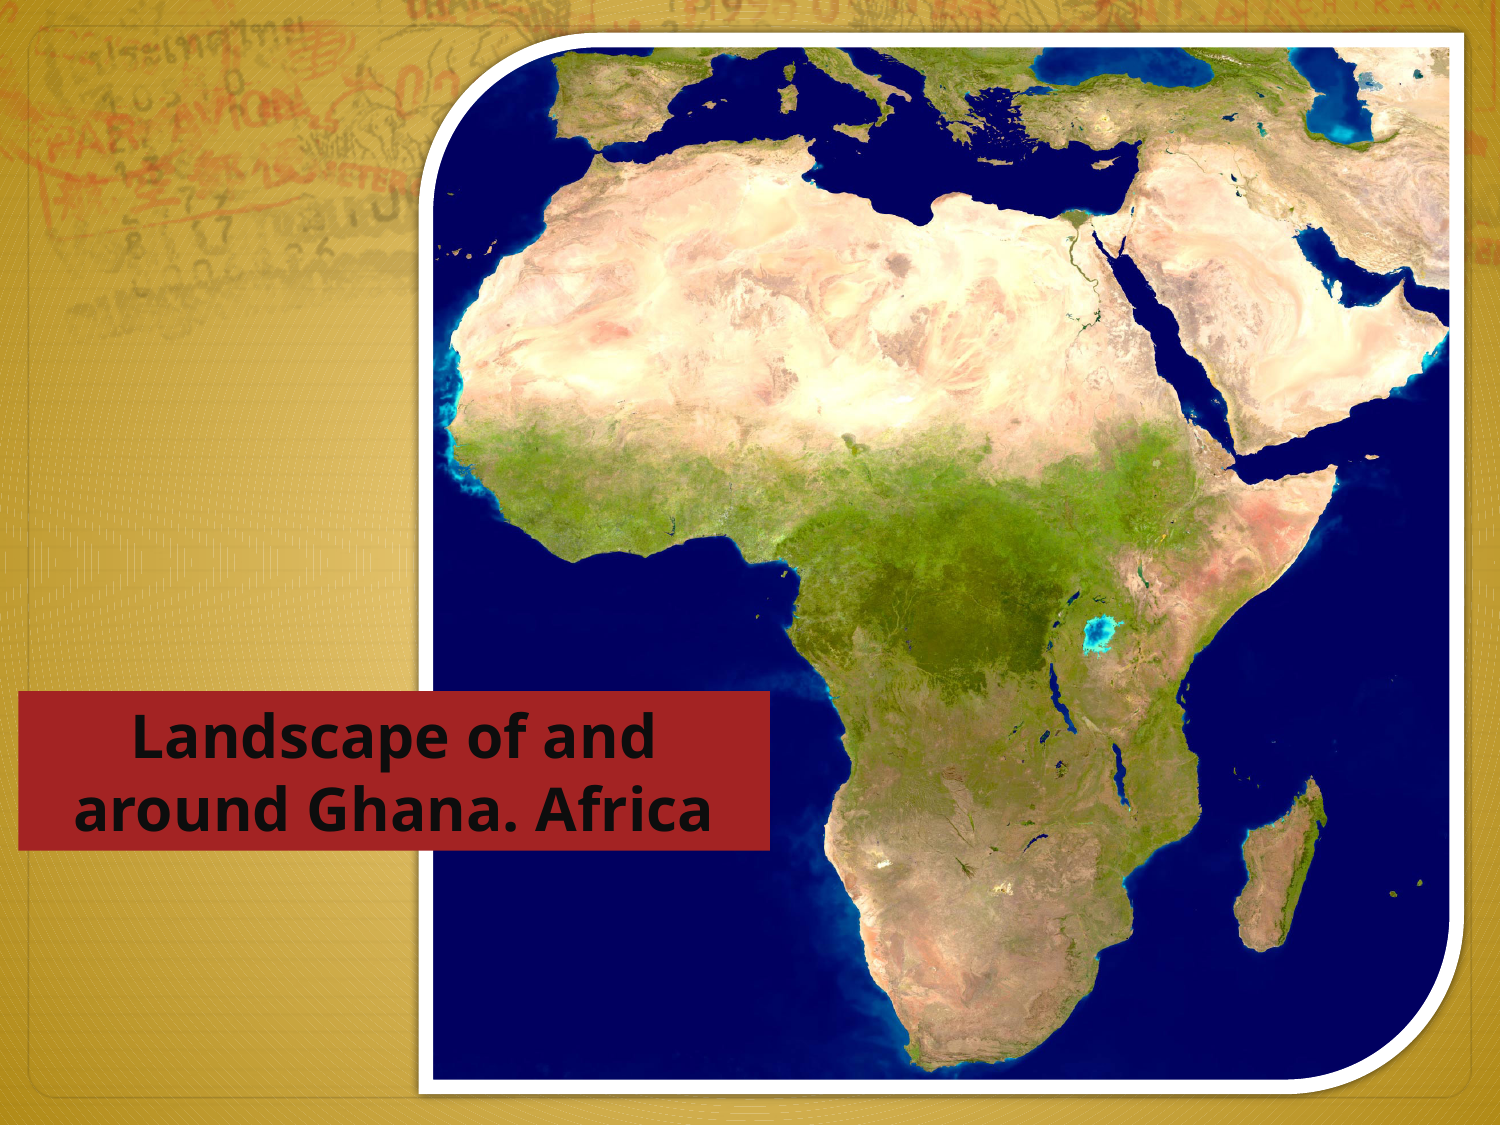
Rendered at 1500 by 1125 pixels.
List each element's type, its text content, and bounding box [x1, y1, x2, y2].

picture [0, 0, 1500, 1125]
text_box Landscape of and around Ghana. Africa [18, 691, 397, 851]
